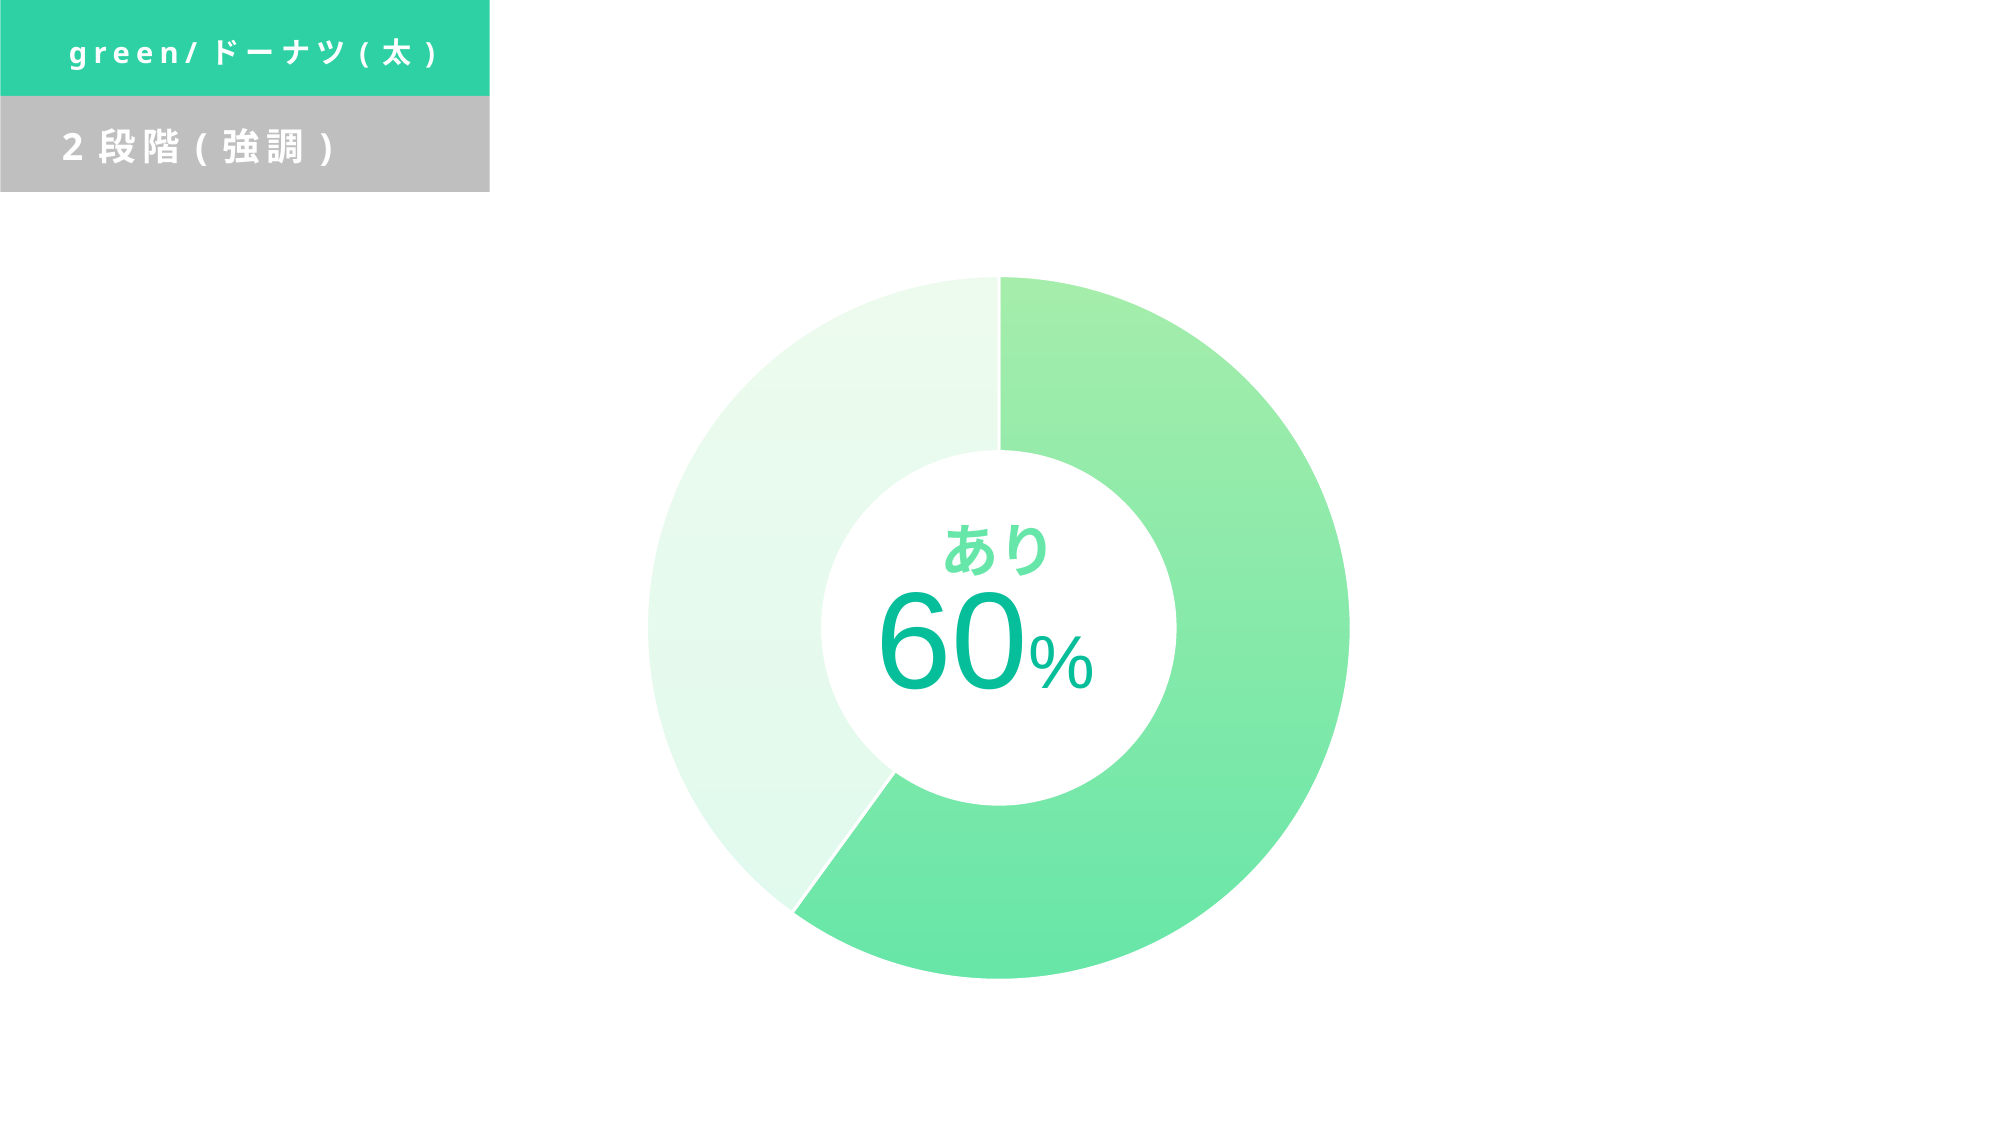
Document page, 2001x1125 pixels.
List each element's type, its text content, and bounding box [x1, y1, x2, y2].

chart [333, 172, 1667, 1061]
text_box green/ドーナツ(太) [54, 26, 451, 77]
text_box [0, 0, 491, 95]
text_box 2段階(強調) [47, 115, 347, 176]
text_box [0, 95, 491, 193]
